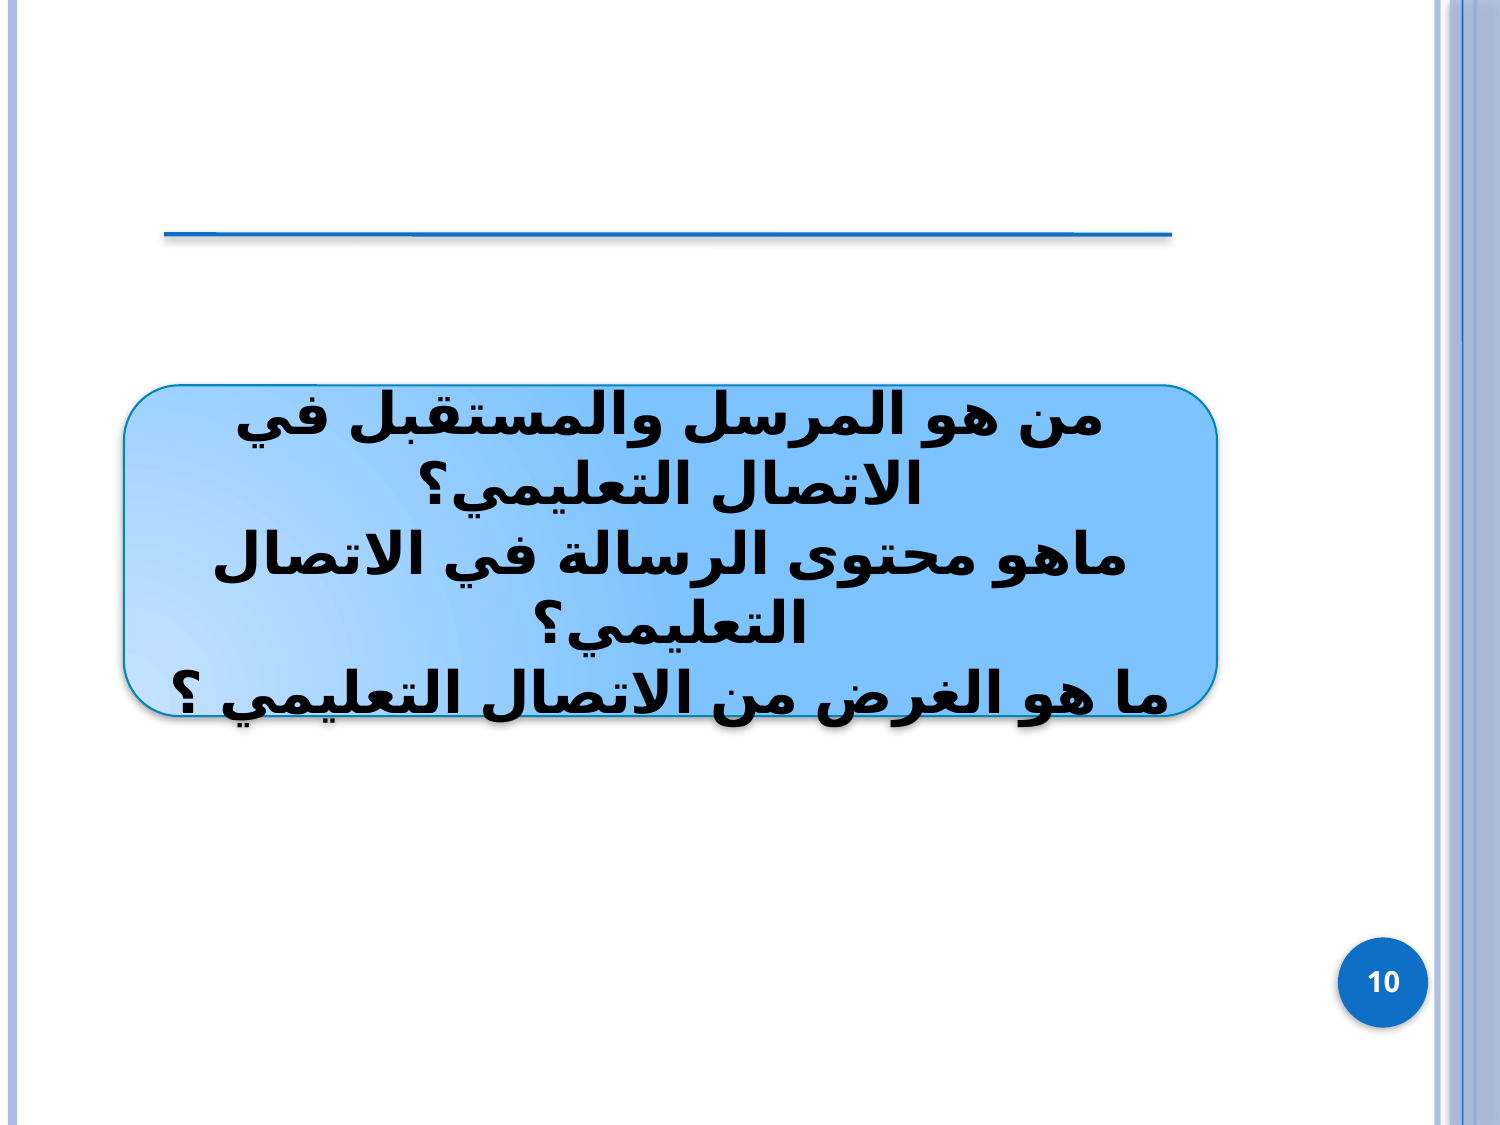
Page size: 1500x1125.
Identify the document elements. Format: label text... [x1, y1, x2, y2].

slide_number 10 [1333, 940, 1434, 1026]
text_box من هو المرسل والمستقبل في الاتصال التعليمي؟ ماهو محتوى الرسالة في الاتصال التعليمي؟ ما هو الغرض من الاتصال التعليمي ؟ [122, 384, 1219, 718]
